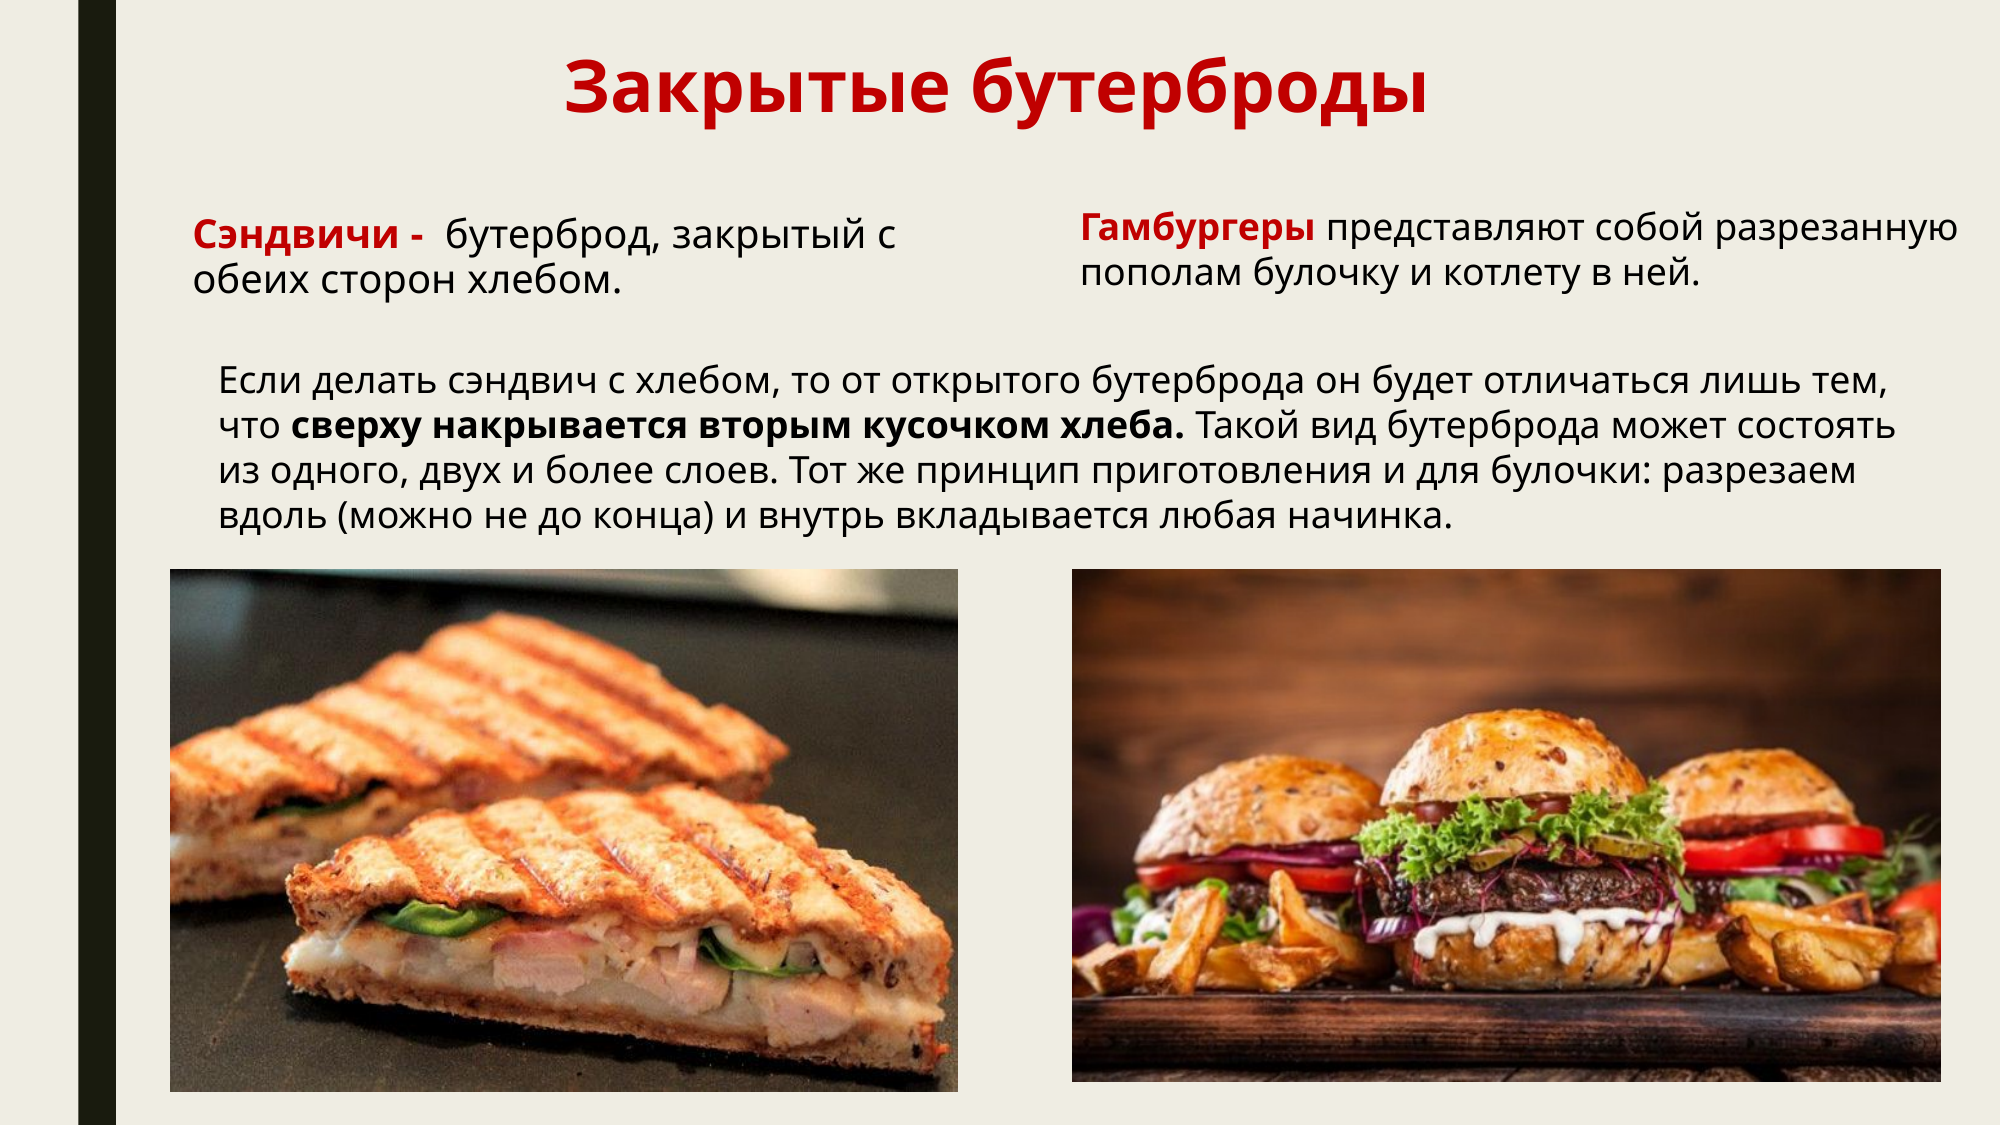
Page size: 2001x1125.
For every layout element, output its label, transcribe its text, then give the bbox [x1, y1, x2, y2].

picture [170, 569, 958, 1092]
list Сэндвичи - бутерброд, закрытый с обеих сторон хлебом. [177, 204, 951, 311]
text_box Если делать сэндвич с хлебом, то от открытого бутерброда он будет отличаться лишь тем, что сверху накрывается вторым кусочком хлеба. Такой вид бутерброда может состоять из одного, двух и более слоев. Тот же принцип приготовления и для булочки: разрезаем вдоль (можно не до конца) и внутрь вкладывается любая начинка. [203, 349, 1927, 544]
picture [1071, 569, 1941, 1082]
title Закрытые бутерброды [548, 42, 1477, 149]
text_box Гамбургеры представляют собой разрезанную пополам булочку и котлету в ней. [1065, 195, 2000, 301]
